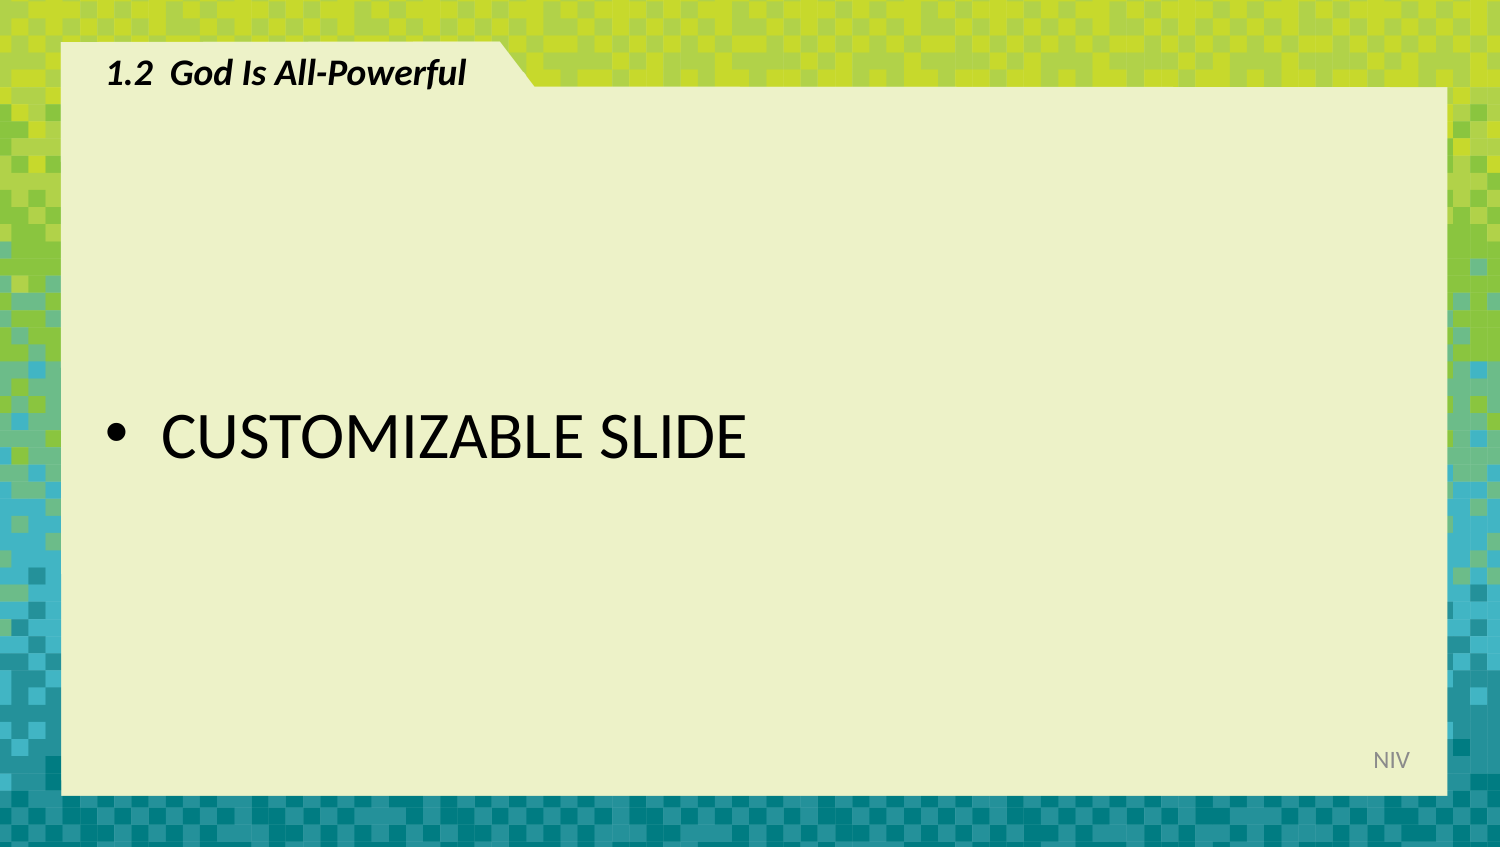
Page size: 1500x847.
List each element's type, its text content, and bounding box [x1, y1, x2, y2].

footer NIV [950, 736, 1425, 782]
list CUSTOMIZABLE SLIDE [89, 141, 1403, 722]
picture [0, 0, 1500, 847]
title 1.2 God Is All-Powerful [89, 33, 1420, 108]
